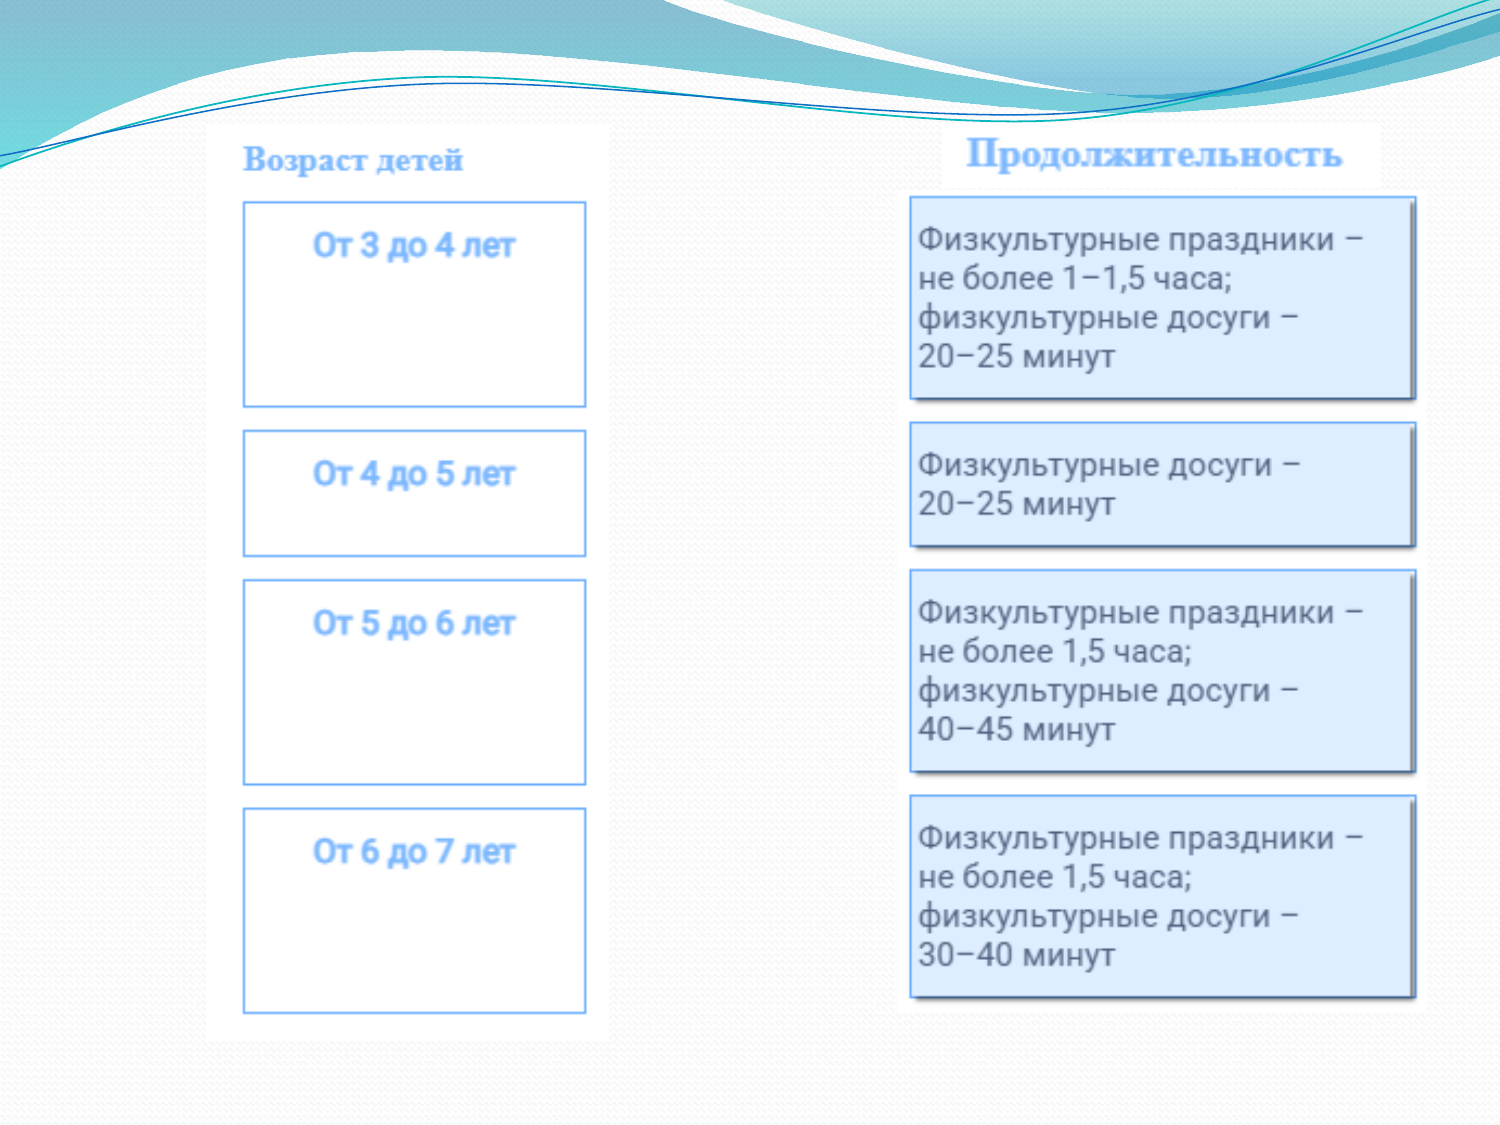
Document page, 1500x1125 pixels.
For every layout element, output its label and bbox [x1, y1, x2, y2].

picture [897, 190, 1426, 1012]
picture [942, 123, 1381, 188]
picture [206, 125, 609, 1041]
